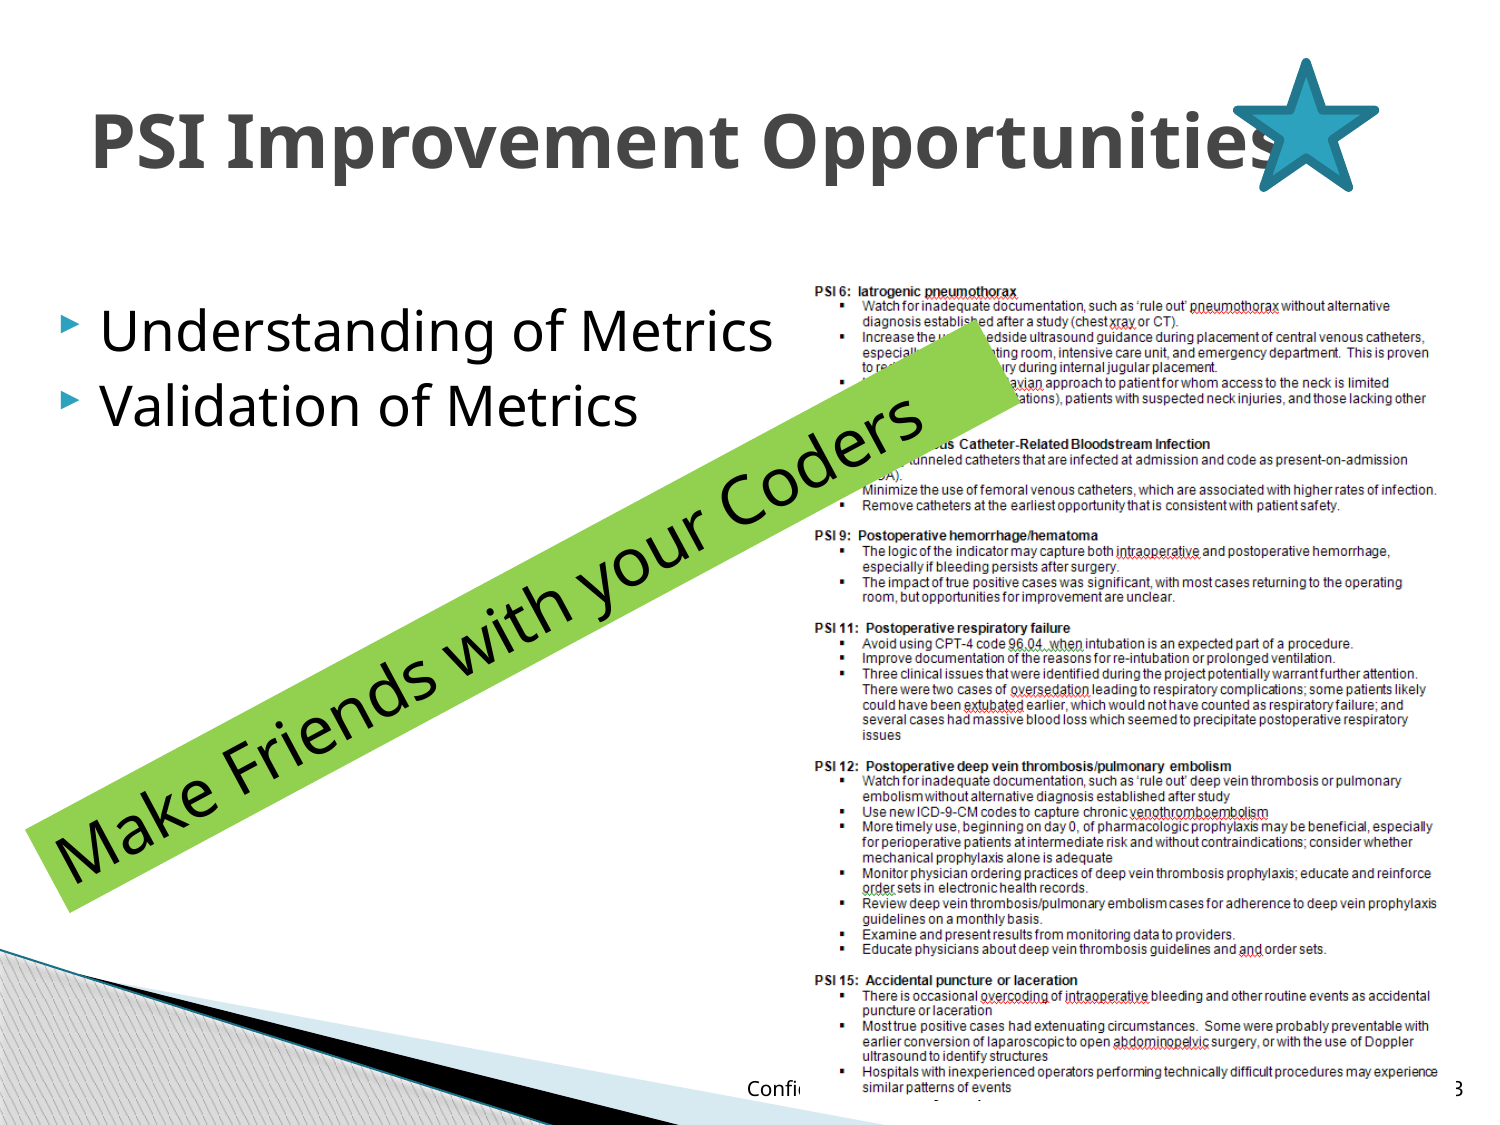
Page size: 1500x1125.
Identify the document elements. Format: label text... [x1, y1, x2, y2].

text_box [0, 274, 1456, 1101]
slide_number 13 [1455, 1051, 1479, 1112]
text_box [1233, 57, 1380, 192]
title PSI Improvement Opportunities [75, 45, 1425, 233]
